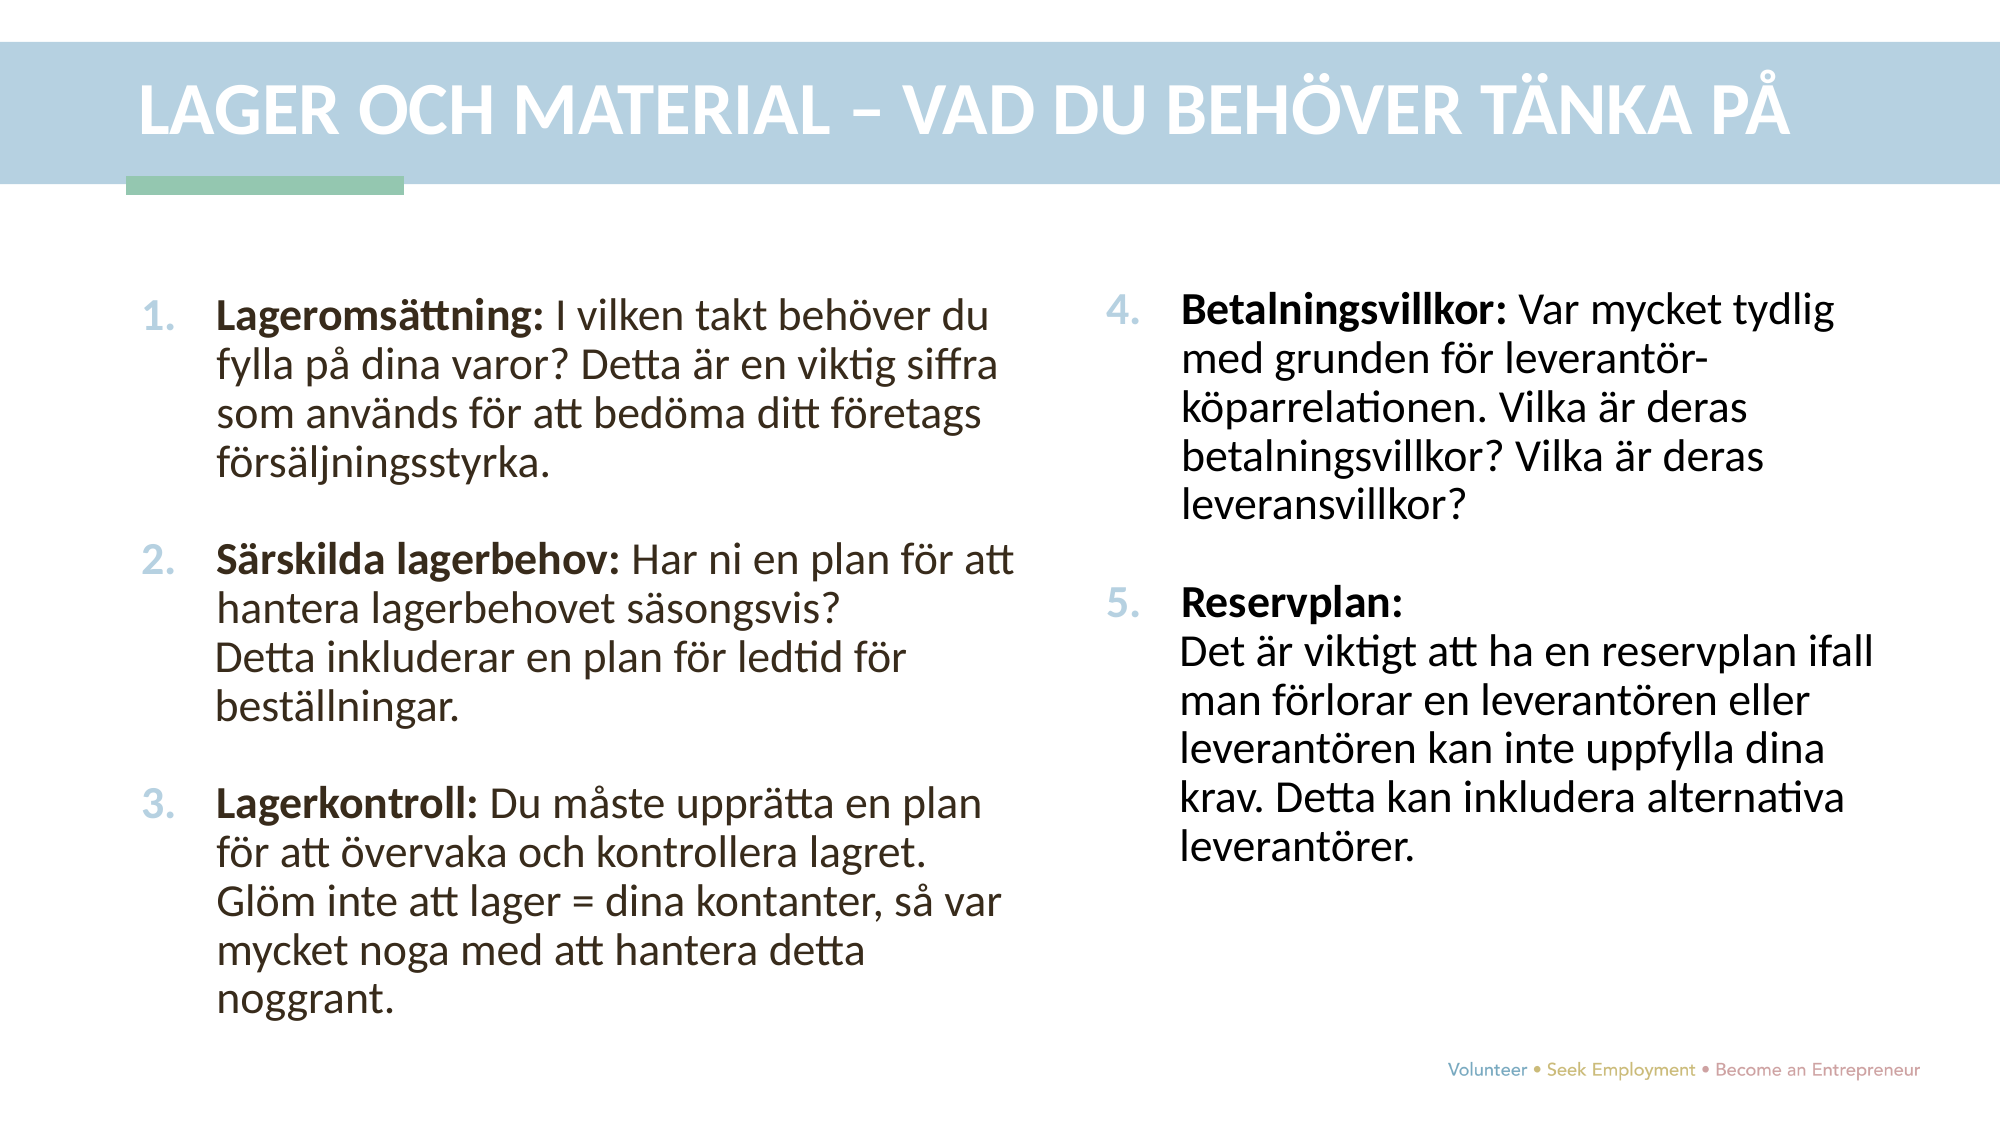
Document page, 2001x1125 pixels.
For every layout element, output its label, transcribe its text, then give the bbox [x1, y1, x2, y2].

text_box Lageromsättning: I vilken takt behöver du fylla på dina varor? Detta är en viktig siffra som används för att bedöma ditt företags försäljningsstyrka. Särskilda lagerbehov: Har ni en plan för att hantera lagerbehovet säsongsvis? Detta inkluderar en plan för ledtid för beställningar. Lagerkontroll: Du måste upprätta en plan för att övervaka och kontrollera lagret. Glöm inte att lager = dina kontanter, så var mycket noga med att hantera detta noggrant. [126, 283, 1042, 934]
list LAGER OCH MATERIAL – VAD DU BEHÖVER TÄNKA PÅ [123, 51, 1913, 170]
picture [1418, 1046, 1971, 1103]
text_box Betalningsvillkor: Var mycket tydlig med grunden för leverantör-köparrelationen. Vilka är deras betalningsvillkor? Vilka är deras leveransvillkor? Reservplan: Det är viktigt att ha en reservplan ifall man förlorar en leverantören eller leverantören kan inte uppfylla dina krav. Detta kan inkludera alternativa leverantörer. [1091, 277, 1906, 928]
